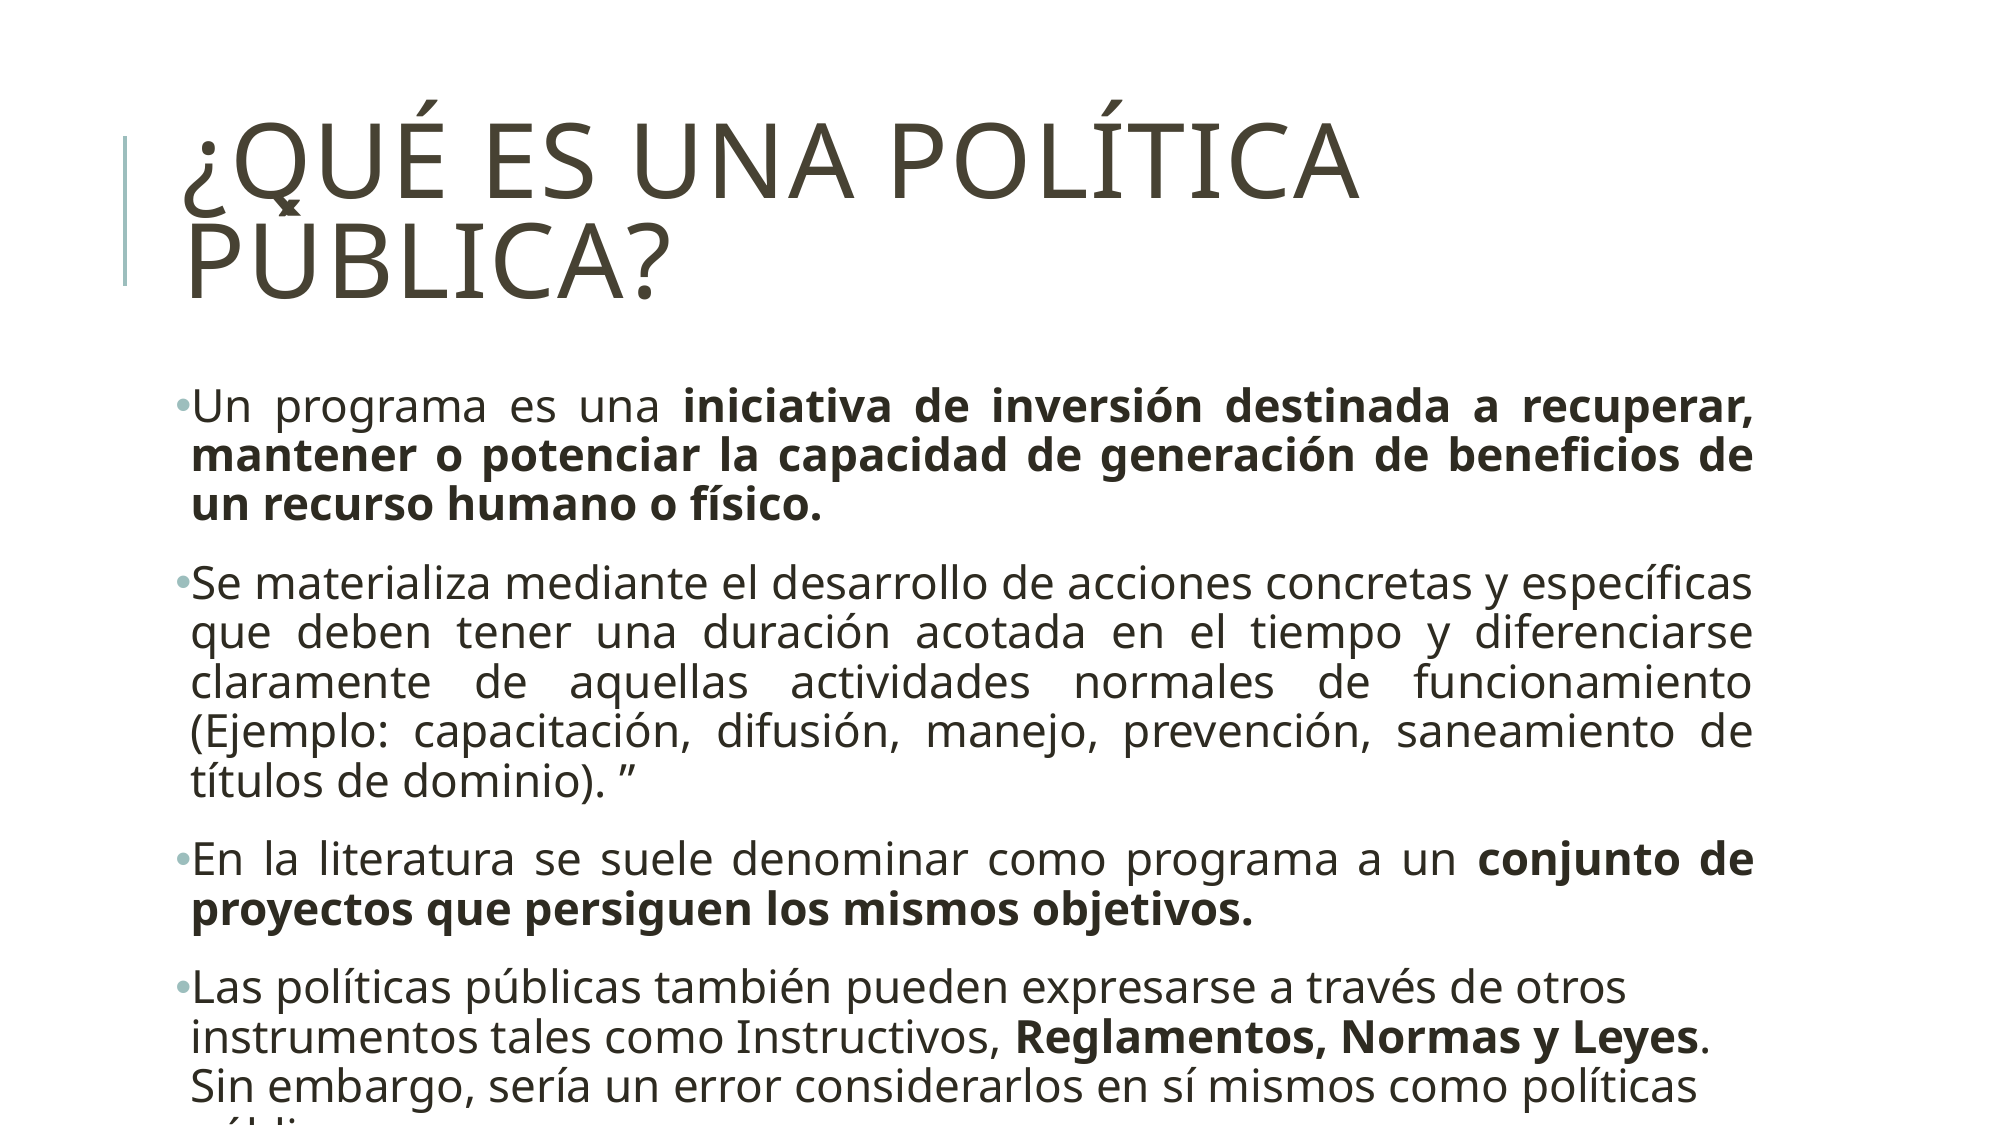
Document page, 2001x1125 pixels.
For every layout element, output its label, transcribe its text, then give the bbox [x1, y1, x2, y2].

title ¿Qué es una política pública? [168, 96, 1763, 342]
list Un programa es una iniciativa de inversión destinada a recuperar, mantener o potenciar la capacidad de generación de beneficios de un recurso humano o físico. Se materializa mediante el desarrollo de acciones concretas y específicas que deben tener una duración acotada en el tiempo y diferenciarse claramente de aquellas actividades normales de funcionamiento (Ejemplo: capacitación, difusión, manejo, prevención, saneamiento de títulos de dominio). ” En la literatura se suele denominar como programa a un conjunto de proyectos que persiguen los mismos objetivos. Las políticas públicas también pueden expresarse a través de otros instrumentos tales como Instructivos, Reglamentos, Normas y Leyes. Sin embargo, sería un error considerarlos en sí mismos como políticas públicas. [168, 375, 1763, 1035]
